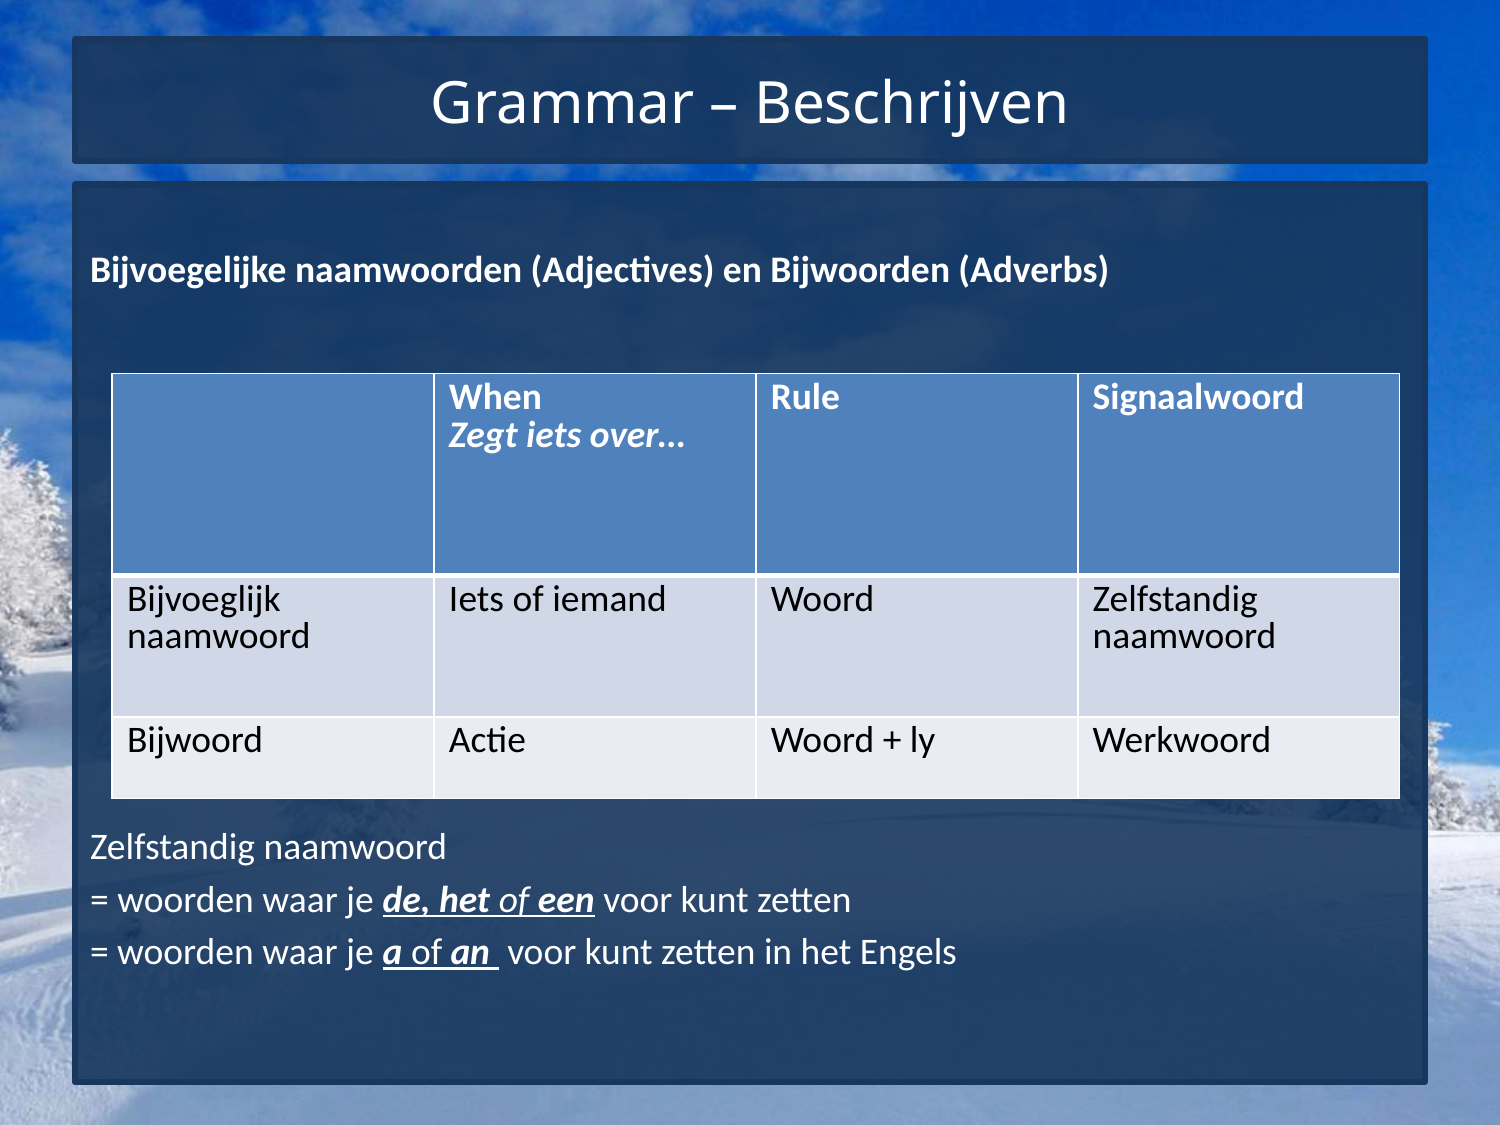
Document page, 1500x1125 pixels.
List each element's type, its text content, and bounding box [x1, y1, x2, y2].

list Bijvoegelijke naamwoorden (Adjectives) en Bijwoorden (Adverbs) Zelfstandig naamwoord = woorden waar je de, het of een voor kunt zetten = woorden waar je a of an voor kunt zetten in het Engels [72, 181, 1428, 1085]
table_cell Zelfstandig naamwoord [1079, 578, 1399, 716]
table_header Rule [757, 374, 1077, 573]
table_header When Zegt iets over… [435, 374, 755, 573]
table_cell Werkwoord [1079, 718, 1399, 798]
table_cell Woord + ly [757, 718, 1077, 798]
table_cell Bijwoord [113, 718, 433, 798]
title Grammar – Beschrijven [72, 36, 1428, 164]
table_header [113, 374, 433, 573]
picture [0, 0, 1500, 1125]
table_header Signaalwoord [1079, 374, 1399, 573]
table_cell Actie [435, 718, 755, 798]
table_cell Bijvoeglijk naamwoord [113, 578, 433, 716]
table_cell Woord [757, 578, 1077, 716]
table_cell Iets of iemand [435, 578, 755, 716]
